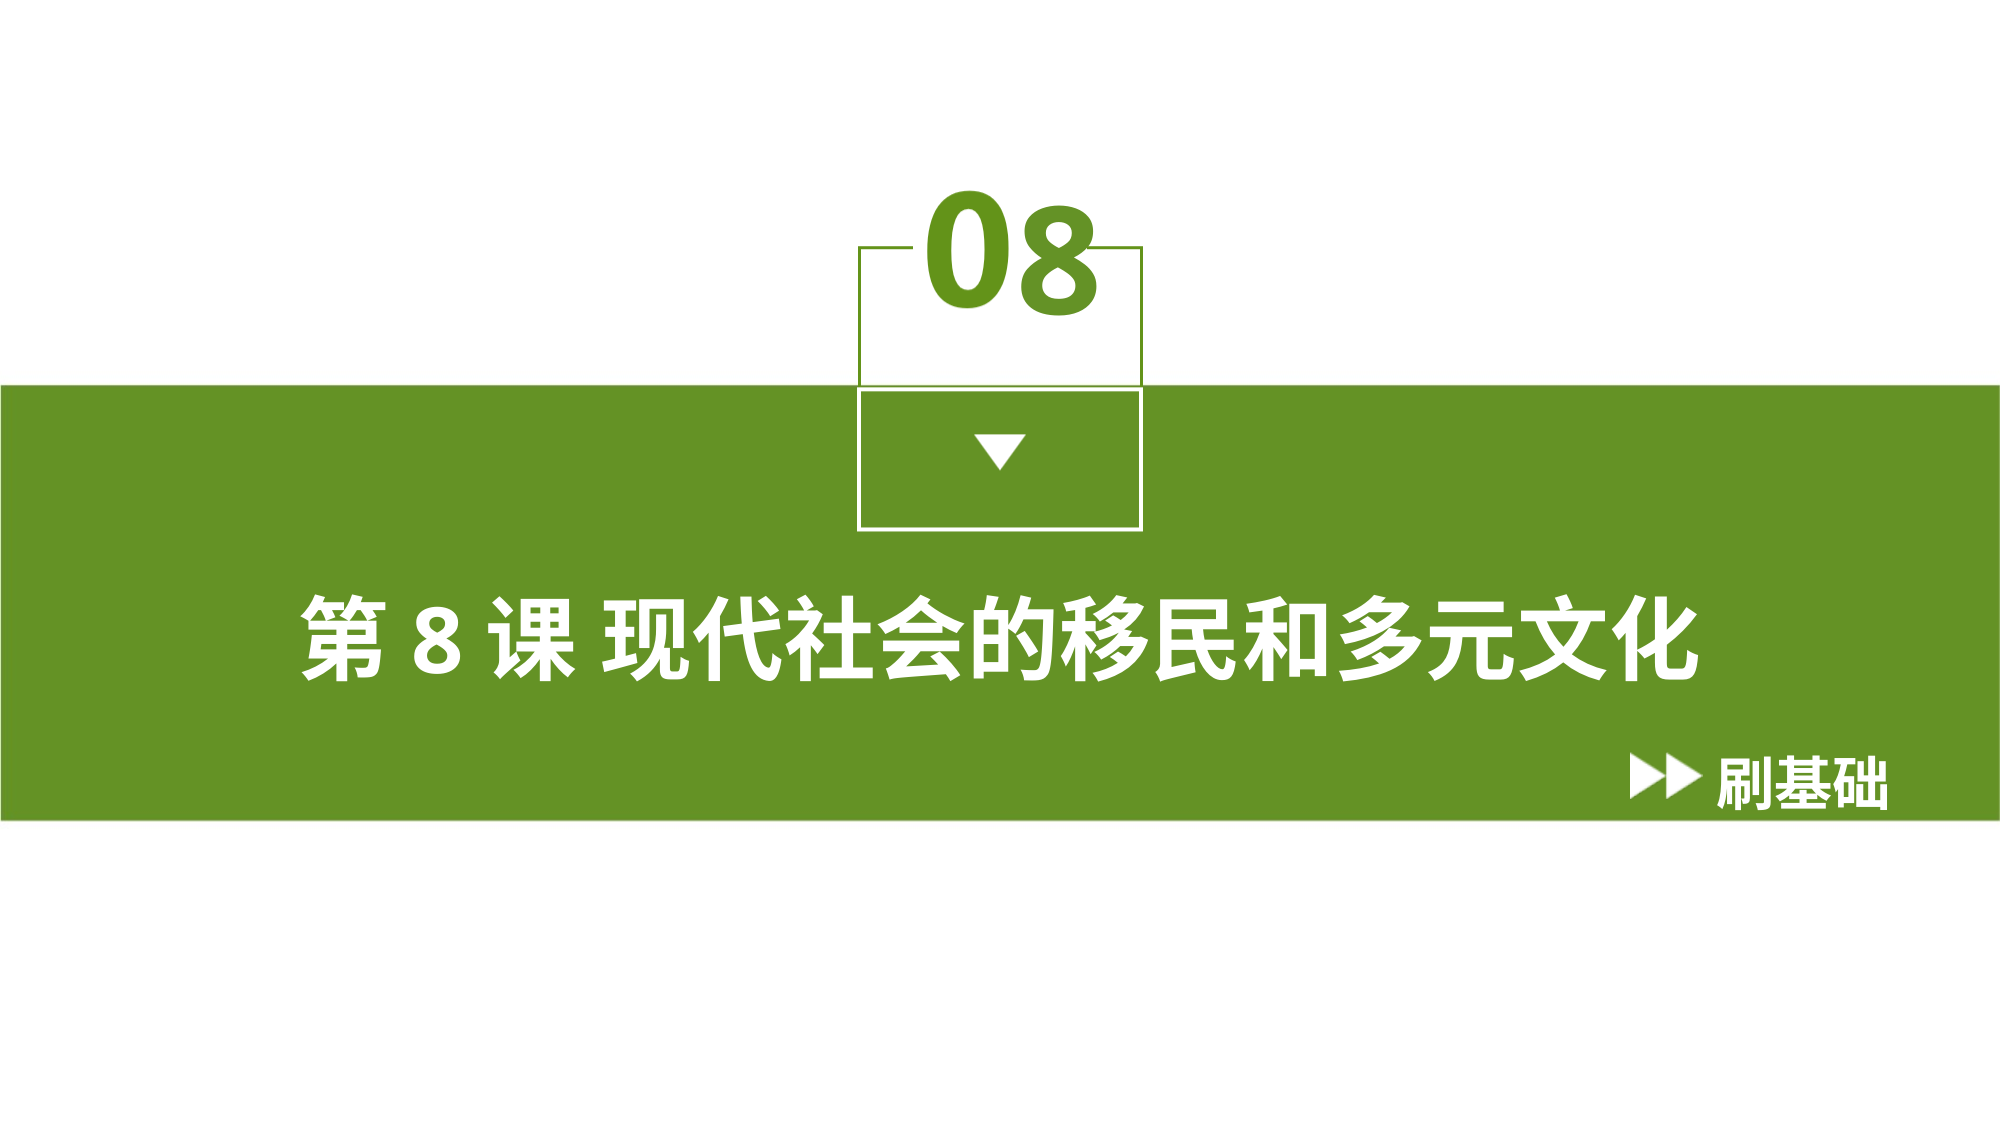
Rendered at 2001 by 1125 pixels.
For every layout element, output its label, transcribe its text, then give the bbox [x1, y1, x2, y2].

text_box 第8课 现代社会的移民和多元文化 [0, 572, 2000, 699]
picture [0, 699, 2000, 1125]
text_box 8 [979, 156, 1139, 353]
text_box 刷基础 [1715, 718, 1997, 812]
picture [0, 0, 2000, 572]
